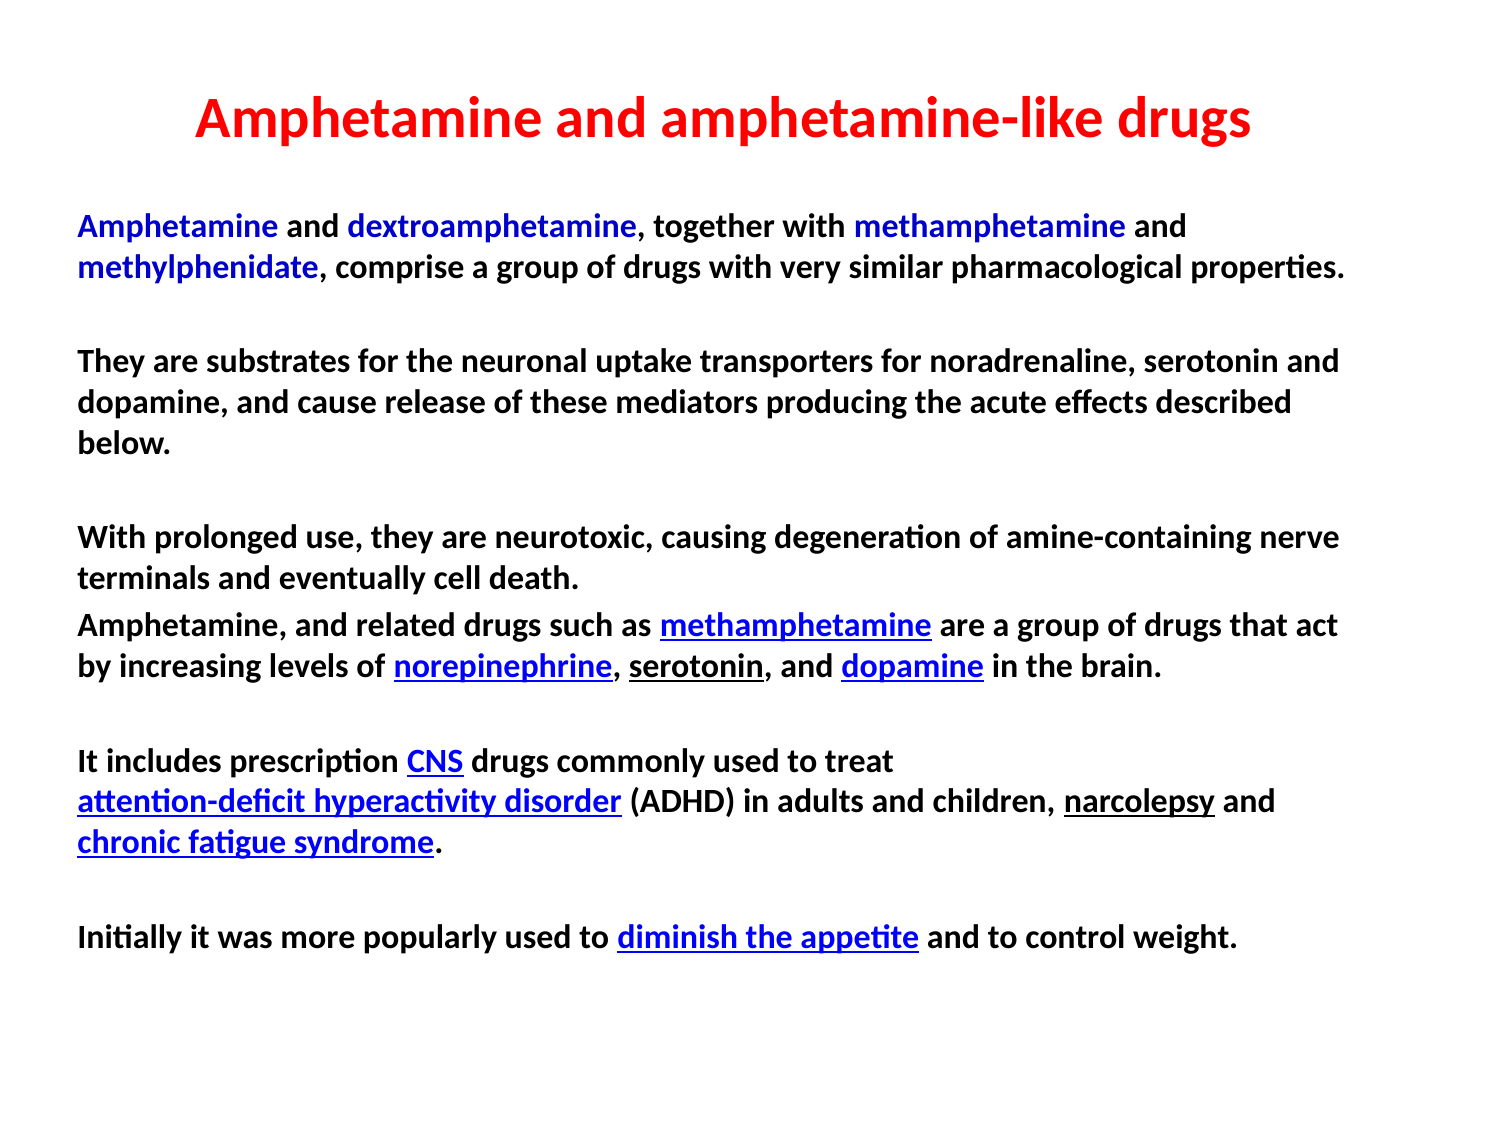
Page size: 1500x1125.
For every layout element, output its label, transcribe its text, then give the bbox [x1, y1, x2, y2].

subtitle Amphetamine and amphetamine-like drugs Amphetamine and dextroamphetamine, together with methamphetamine and methylphenidate, comprise a group of drugs with very similar pharmacological properties. They are substrates for the neuronal uptake transporters for noradrenaline, serotonin and dopamine, and cause release of these mediators producing the acute effects described below. With prolonged use, they are neurotoxic, causing degeneration of amine-containing nerve terminals and eventually cell death. Amphetamine, and related drugs such as methamphetamine are a group of drugs that act by increasing levels of norepinephrine, serotonin, and dopamine in the brain. It includes prescription CNS drugs commonly used to treat attention-deficit hyperactivity disorder (ADHD) in adults and children, narcolepsy and chronic fatigue syndrome. Initially it was more popularly used to diminish the appetite and to control weight. [62, 24, 1388, 1013]
